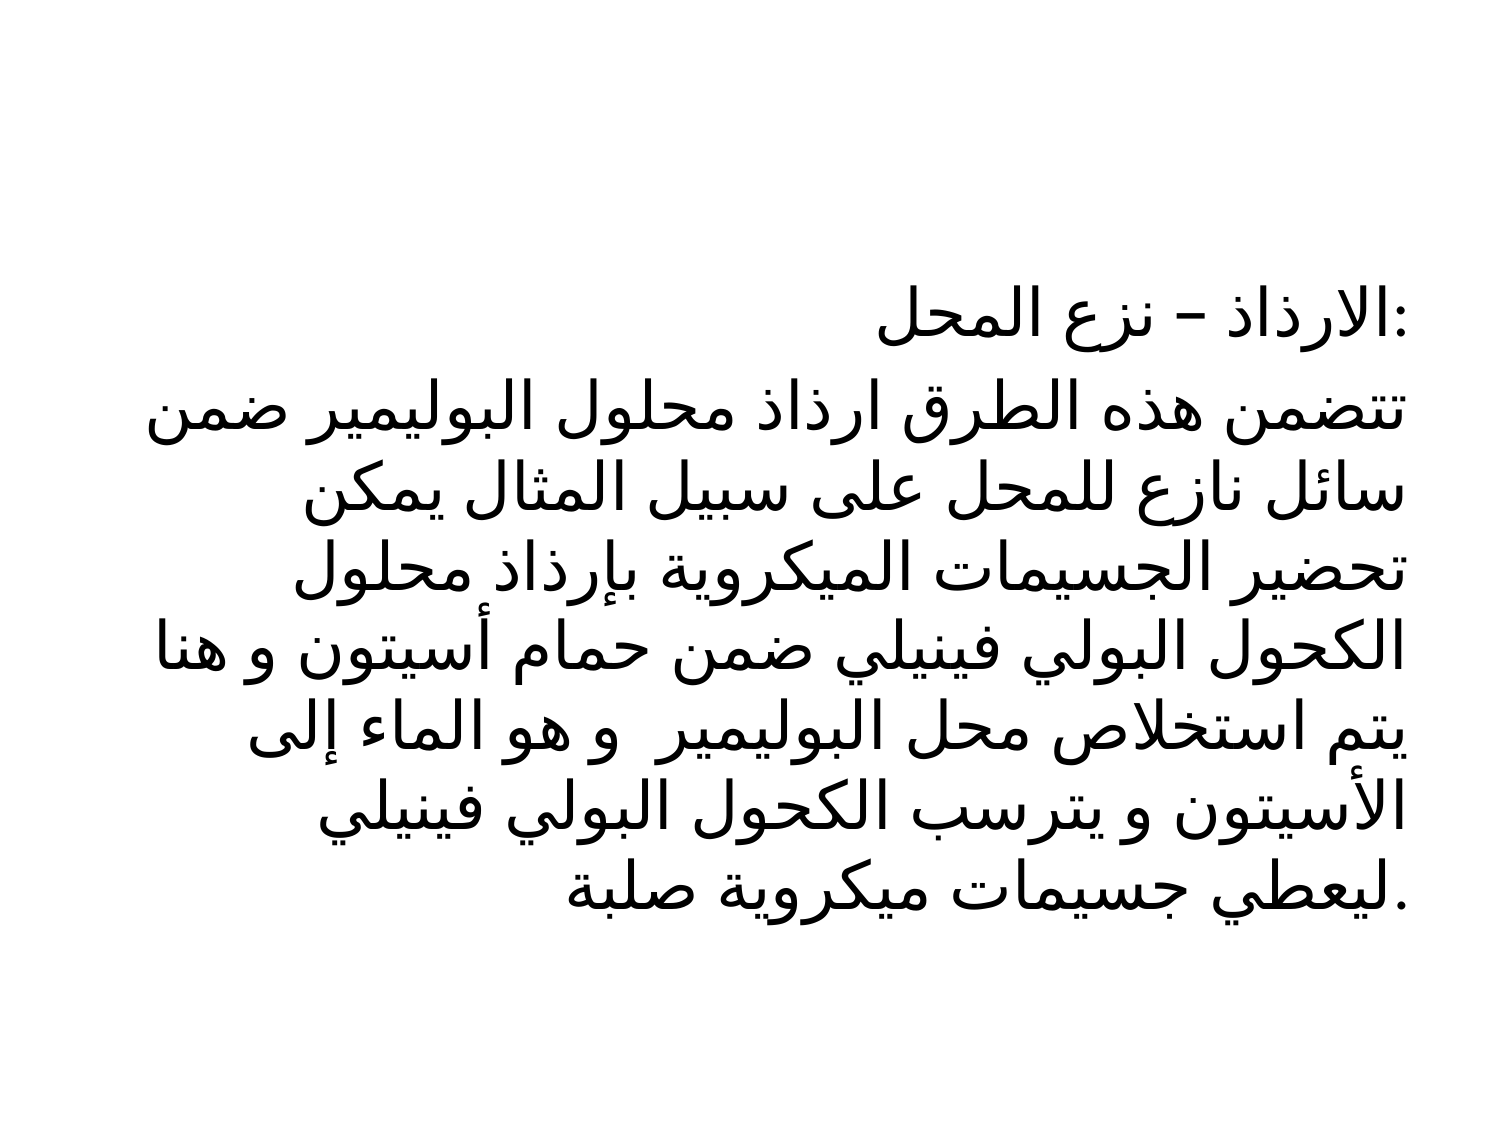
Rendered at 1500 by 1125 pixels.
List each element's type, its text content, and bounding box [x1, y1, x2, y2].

list الارذاذ – نزع المحل: تتضمن هذه الطرق ارذاذ محلول البوليمير ضمن سائل نازع للمحل على سبيل المثال يمكن تحضير الجسيمات الميكروية بإرذاذ محلول الكحول البولي فينيلي ضمن حمام أسيتون و هنا يتم استخلاص محل البوليمير و هو الماء إلى الأسيتون و يترسب الكحول البولي فينيلي ليعطي جسيمات ميكروية صلبة. [75, 262, 1425, 1005]
